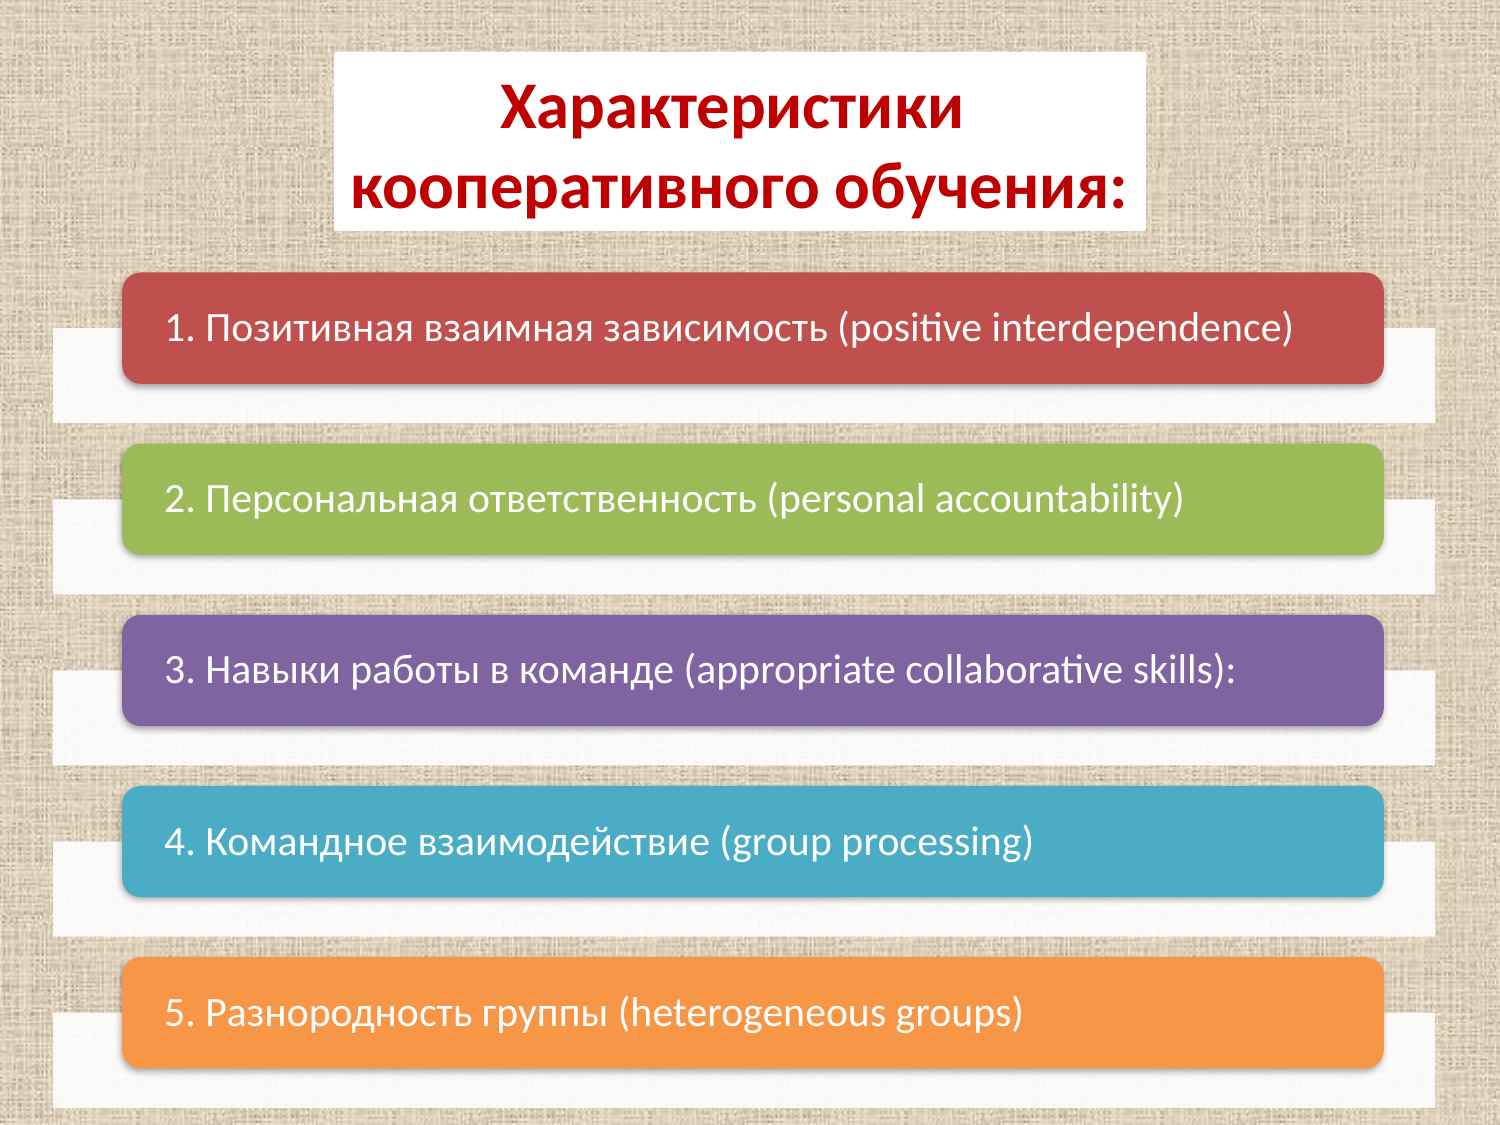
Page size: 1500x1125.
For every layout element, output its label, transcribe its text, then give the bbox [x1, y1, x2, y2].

text_box Характеристики кооперативного обучения: [334, 52, 1146, 231]
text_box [52, 255, 1436, 1125]
picture [0, 0, 1500, 1125]
